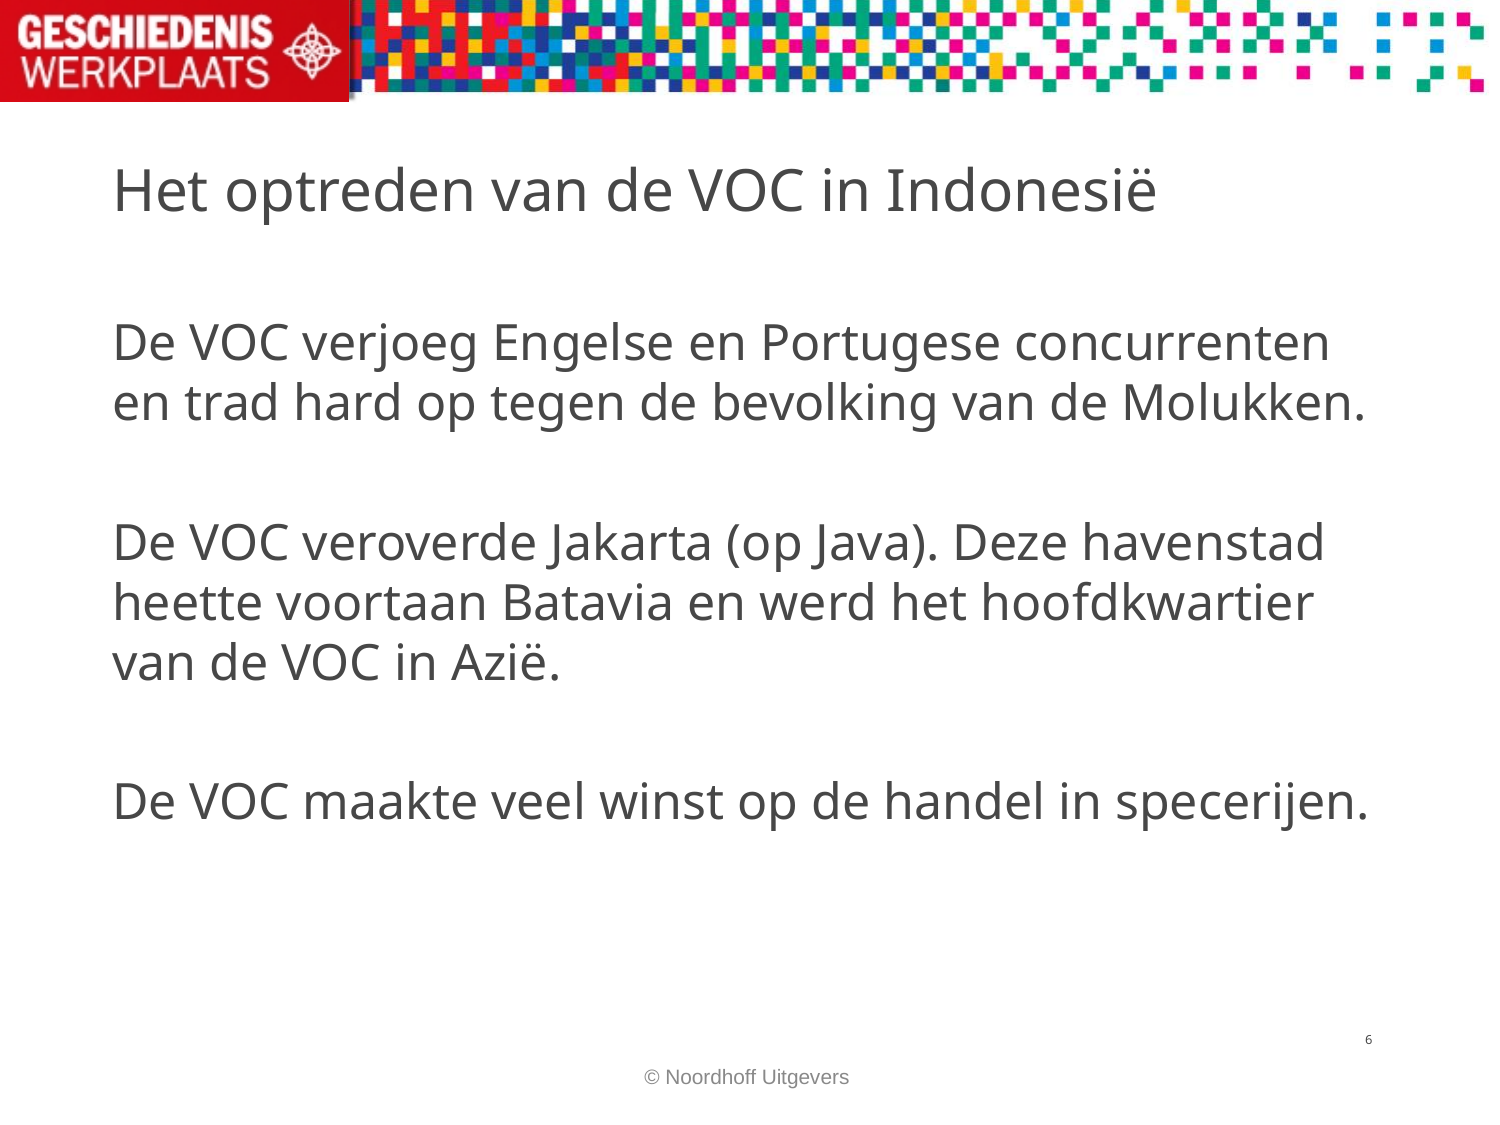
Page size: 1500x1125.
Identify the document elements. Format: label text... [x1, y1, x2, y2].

text_box © Noordhoff Uitgevers [512, 1045, 988, 1106]
picture [0, 0, 1500, 1125]
slide_number 6 [1325, 1025, 1388, 1063]
title Het optreden van de VOC in Indonesië [112, 145, 1401, 256]
list De VOC verjoeg Engelse en Portugese concurrenten en trad hard op tegen de bevolking van de Molukken. De VOC veroverde Jakarta (op Java). Deze havenstad heette voortaan Batavia en werd het hoofdkwartier van de VOC in Azië. De VOC maakte veel winst op de handel in specerijen. [112, 302, 1409, 1024]
